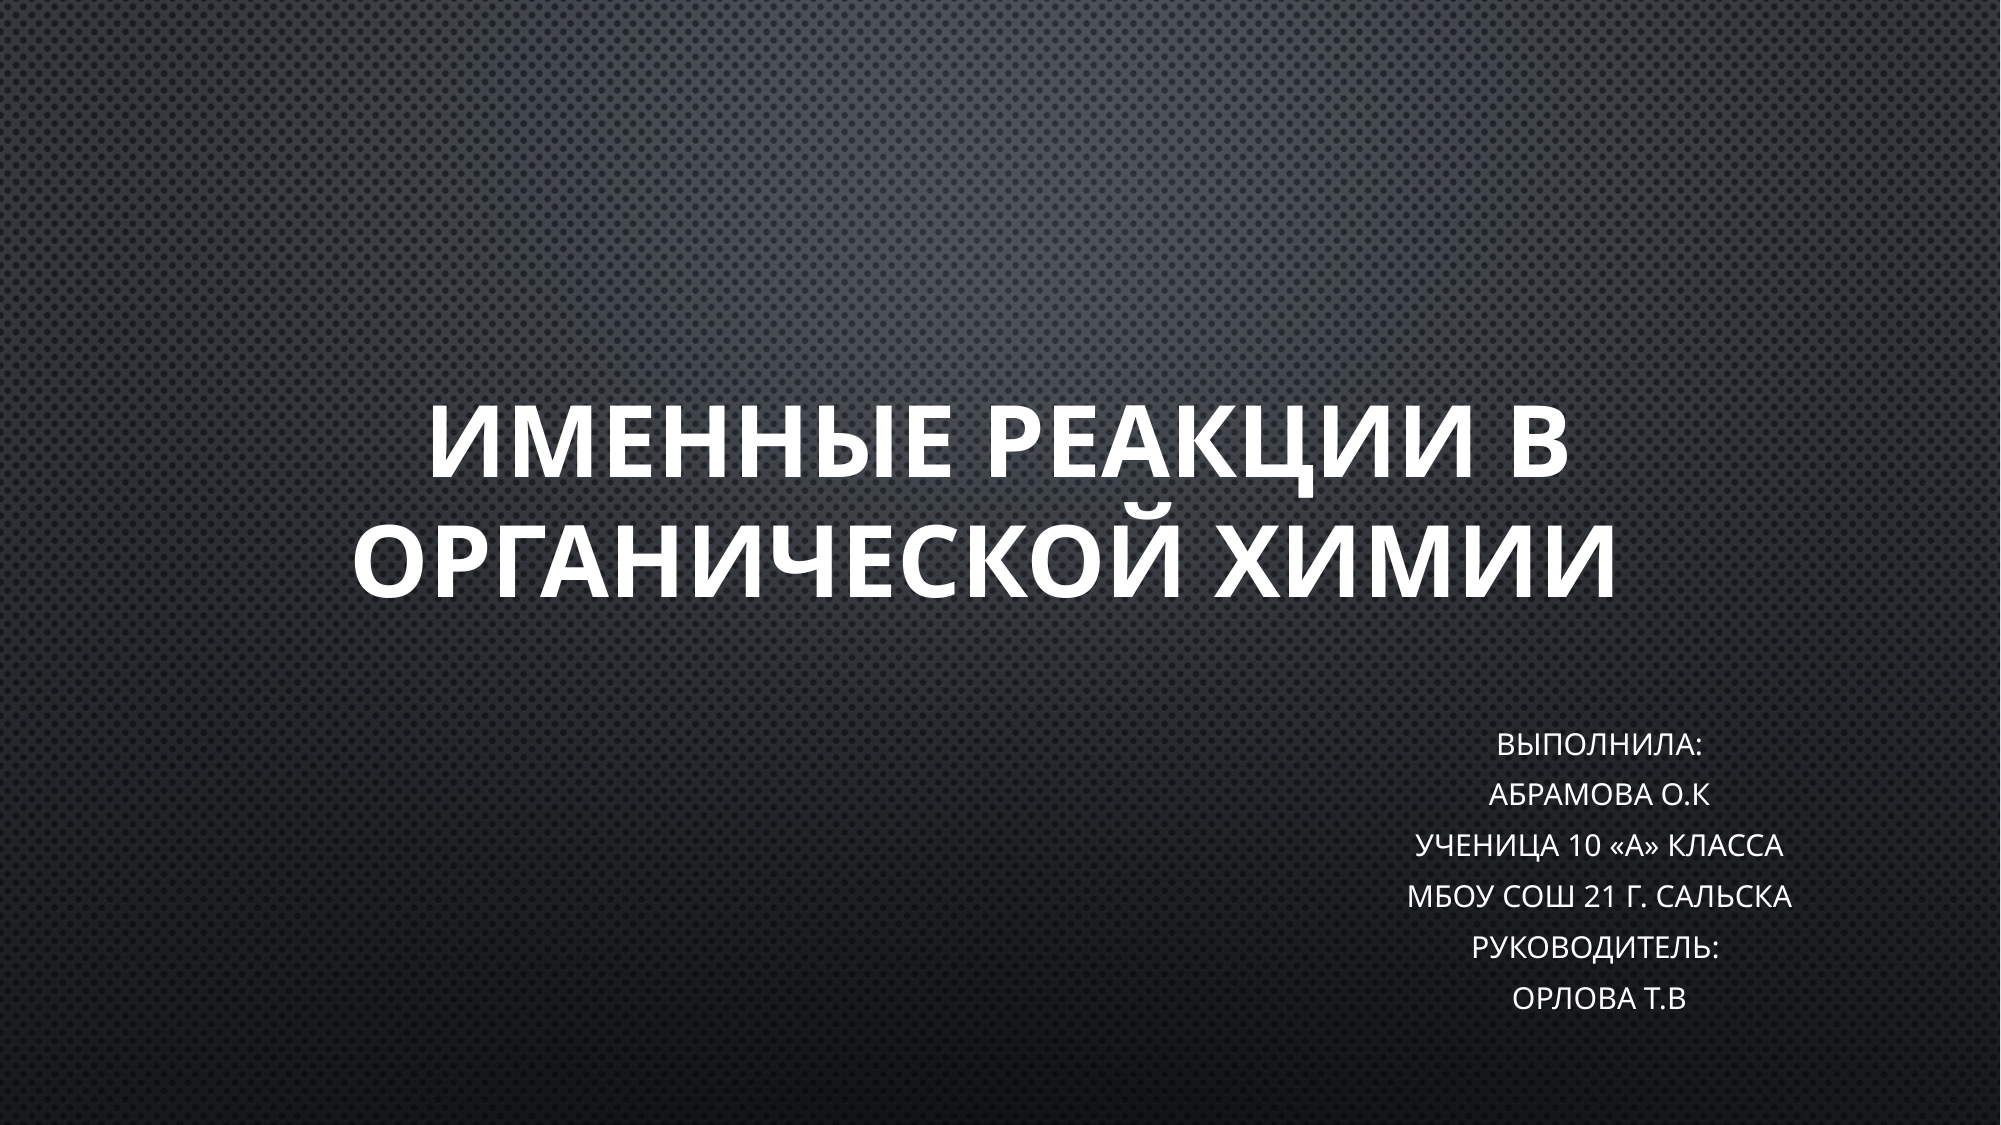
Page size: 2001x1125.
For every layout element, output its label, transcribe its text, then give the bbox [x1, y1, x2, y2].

title Именные реакции в органической химии [287, 99, 1711, 625]
subtitle Выполнила: Абрамова О.К Ученица 10 «А» класса МБОУ СОШ 21 г. Сальска Руководитель: Орлова Т.В [805, 717, 2000, 1025]
